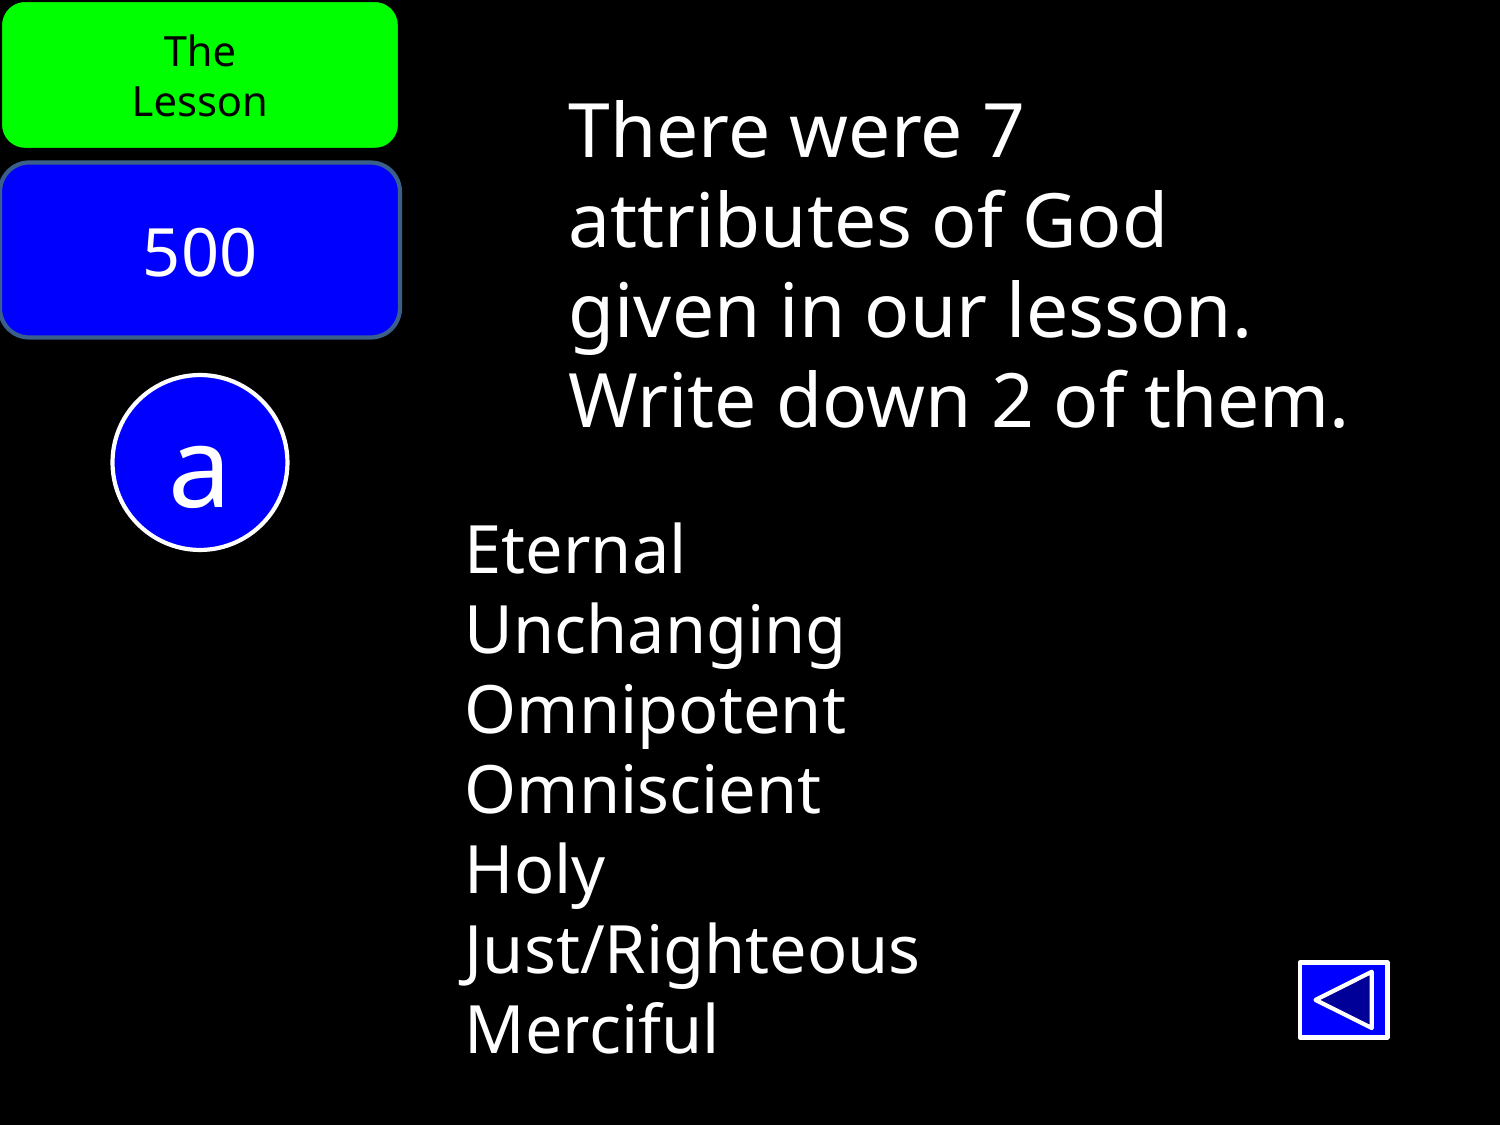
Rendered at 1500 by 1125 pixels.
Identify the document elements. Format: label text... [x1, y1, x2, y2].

text_box a [110, 372, 290, 553]
text_box [1298, 960, 1390, 1040]
text_box Eternal Unchanging Omnipotent Omniscient Holy Just/Righteous Merciful [450, 499, 1163, 1075]
text_box The Lesson [0, 0, 403, 153]
text_box There were 7 attributes of God given in our lesson. Write down 2 of them. [553, 74, 1366, 450]
text_box 500 [0, 160, 403, 340]
